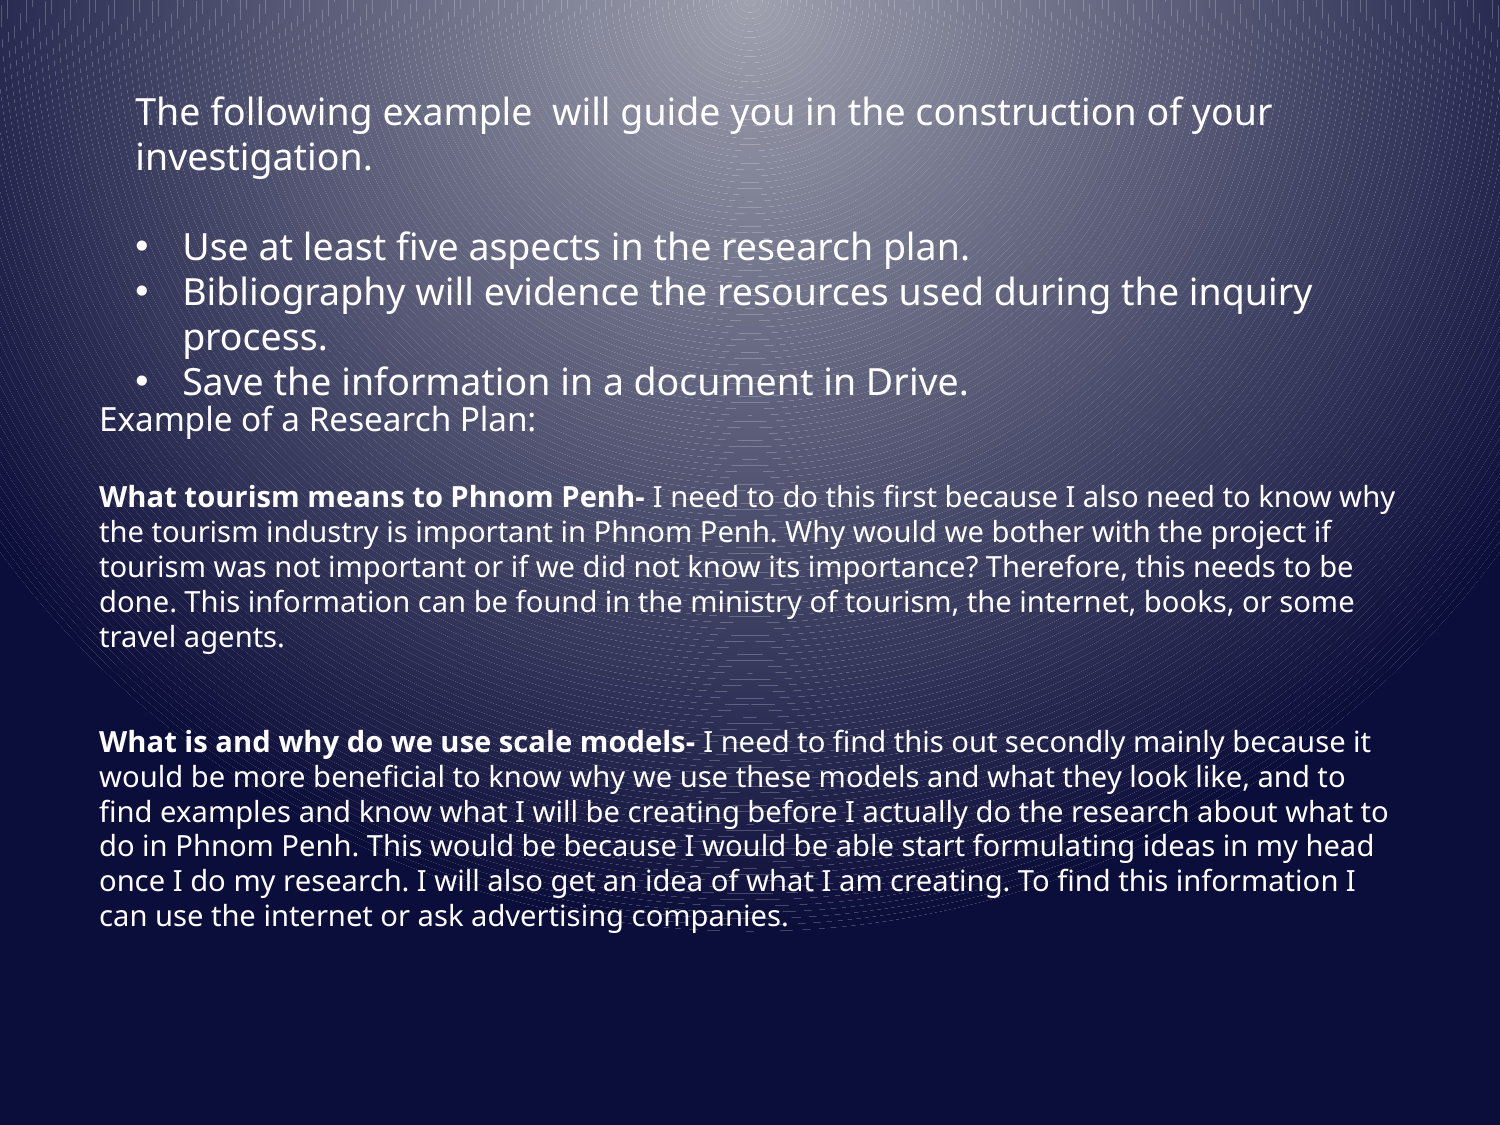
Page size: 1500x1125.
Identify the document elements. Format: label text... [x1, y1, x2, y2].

text_box Example of a Research Plan: What tourism means to Phnom Penh- I need to do this first because I also need to know why the tourism industry is important in Phnom Penh. Why would we bother with the project if tourism was not important or if we did not know its importance? Therefore, this needs to be done. This information can be found in the ministry of tourism, the internet, books, or some travel agents. What is and why do we use scale models- I need to find this out secondly mainly because it would be more beneficial to know why we use these models and what they look like, and to find examples and know what I will be creating before I actually do the research about what to do in Phnom Penh. This would be because I would be able start formulating ideas in my head once I do my research. I will also get an idea of what I am creating. To find this information I can use the internet or ask advertising companies. [84, 390, 1413, 985]
text_box The following example will guide you in the construction of your investigation. Use at least five aspects in the research plan. Bibliography will evidence the resources used during the inquiry process. Save the information in a document in Drive. [120, 80, 1413, 411]
